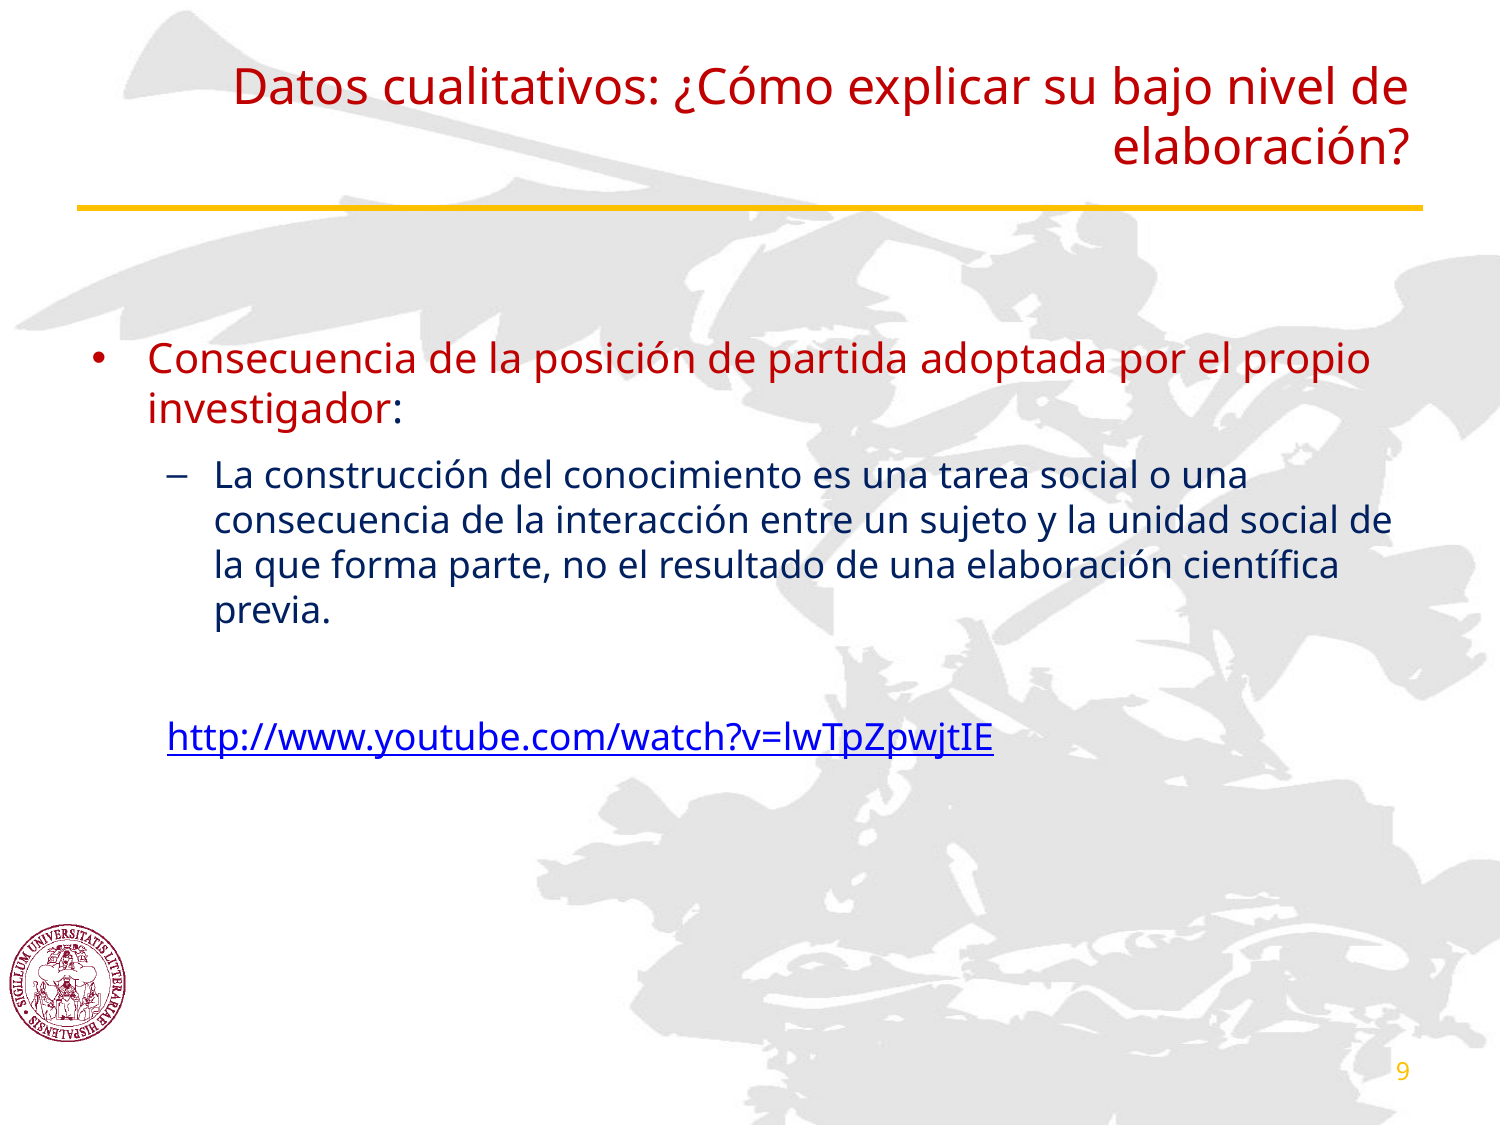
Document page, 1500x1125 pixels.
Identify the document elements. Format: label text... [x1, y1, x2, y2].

title Datos cualitativos: ¿Cómo explicar su bajo nivel de elaboración? [75, 45, 1425, 185]
picture [0, 0, 1500, 1125]
list Consecuencia de la posición de partida adoptada por el propio investigador: La construcción del conocimiento es una tarea social o una consecuencia de la interacción entre un sujeto y la unidad social de la que forma parte, no el resultado de una elaboración científica previa. http://www.youtube.com/watch?v=lwTpZpwjtIE [76, 255, 1427, 1071]
slide_number 9 [1074, 1042, 1425, 1103]
